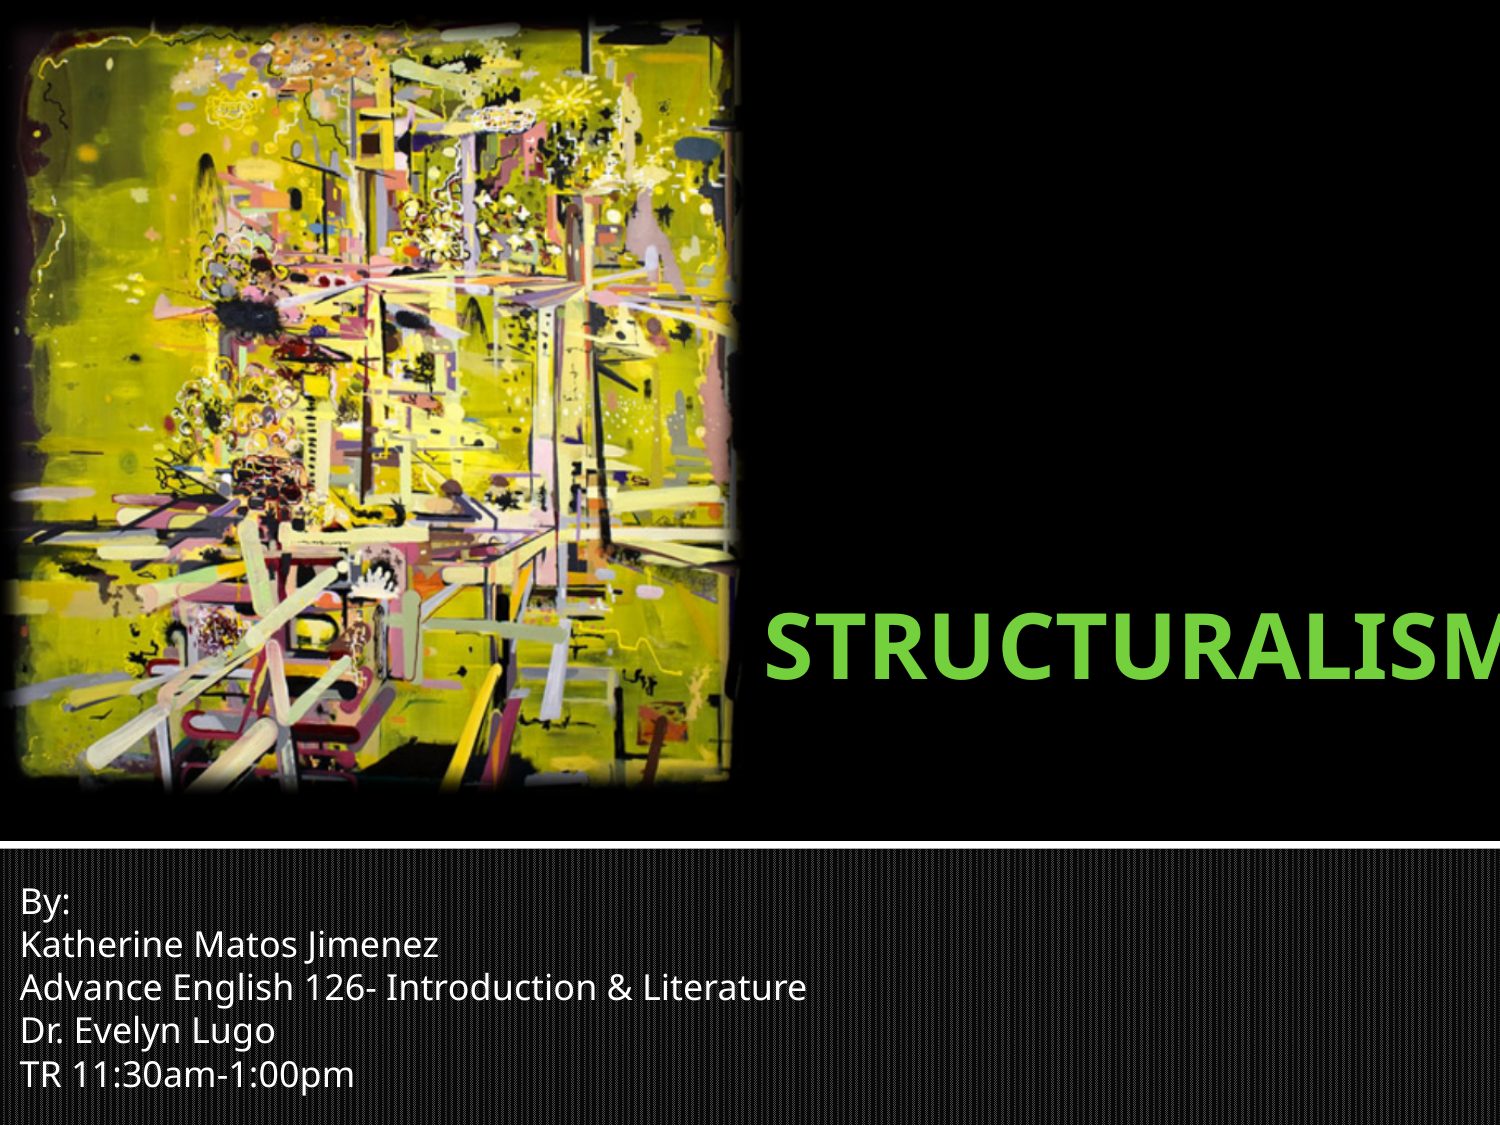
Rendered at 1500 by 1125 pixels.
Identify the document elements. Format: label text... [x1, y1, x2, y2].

subtitle By: Katherine Matos Jimenez Advance English 126- Introduction & Literature Dr. Evelyn Lugo TR 11:30am-1:00pm [0, 878, 835, 1125]
title Structuralism [748, 587, 1500, 825]
picture [0, 12, 749, 797]
